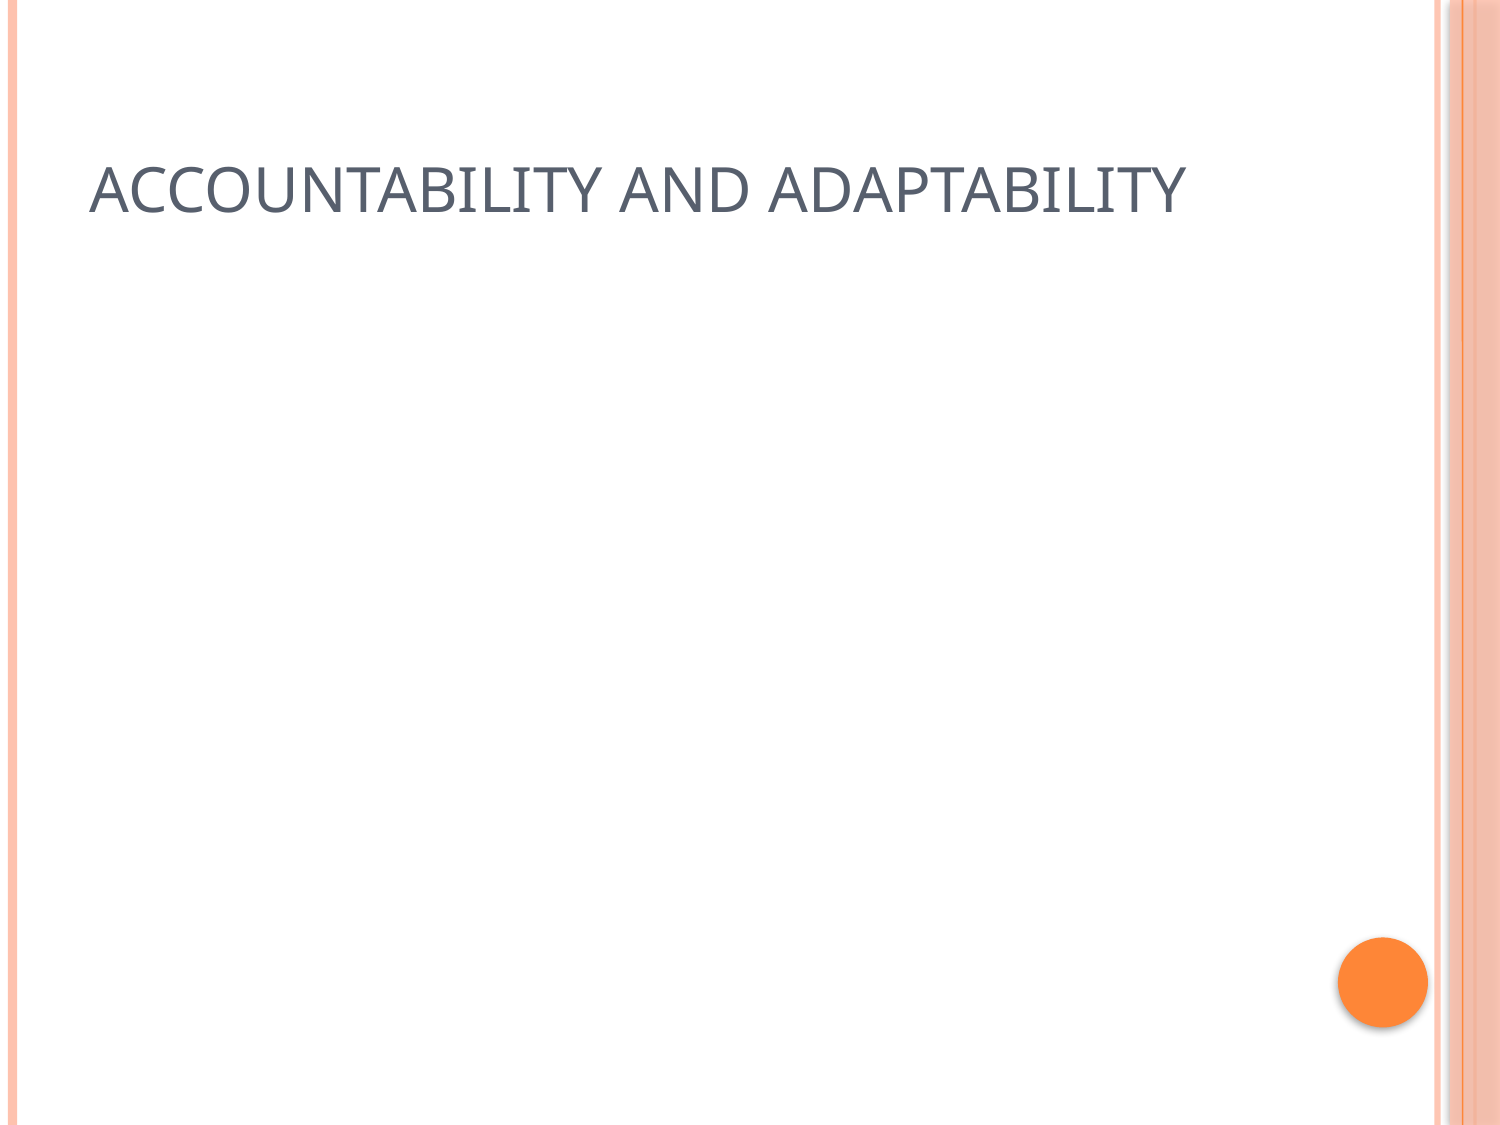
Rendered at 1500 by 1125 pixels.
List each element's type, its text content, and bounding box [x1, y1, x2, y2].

title Accountability and Adaptability [75, 45, 1300, 233]
